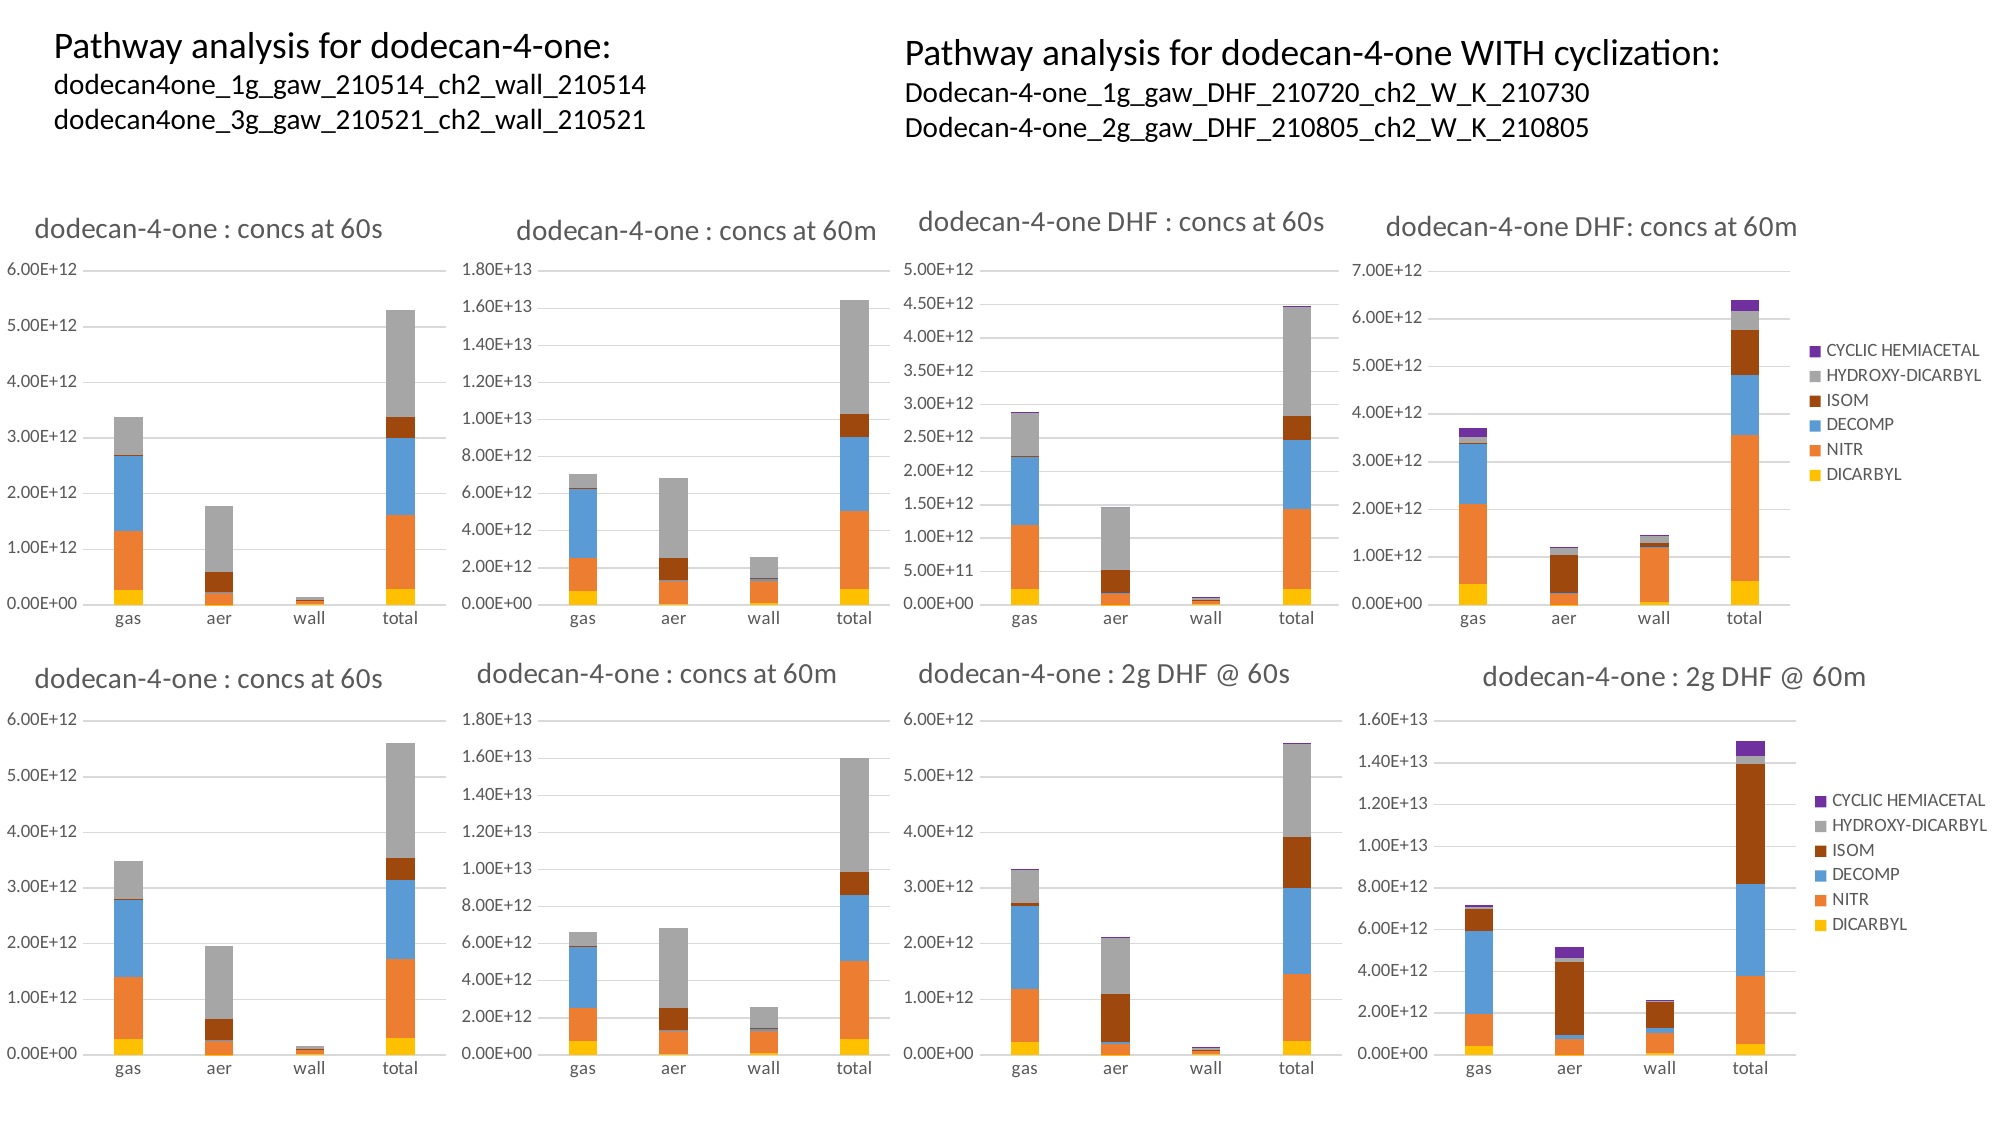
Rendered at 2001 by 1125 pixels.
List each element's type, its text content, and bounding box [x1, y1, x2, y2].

text_box Pathway analysis for dodecan-4-one WITH cyclization: Dodecan-4-one_1g_gaw_DHF_210720_ch2_W_K_210730 Dodecan-4-one_2g_gaw_DHF_210805_ch2_W_K_210805 [890, 20, 1962, 151]
chart [0, 188, 2000, 1089]
text_box Pathway analysis for dodecan-4-one: dodecan4one_1g_gaw_210514_ch2_wall_210514 dodecan4one_3g_gaw_210521_ch2_wall_210521 [39, 13, 1111, 143]
